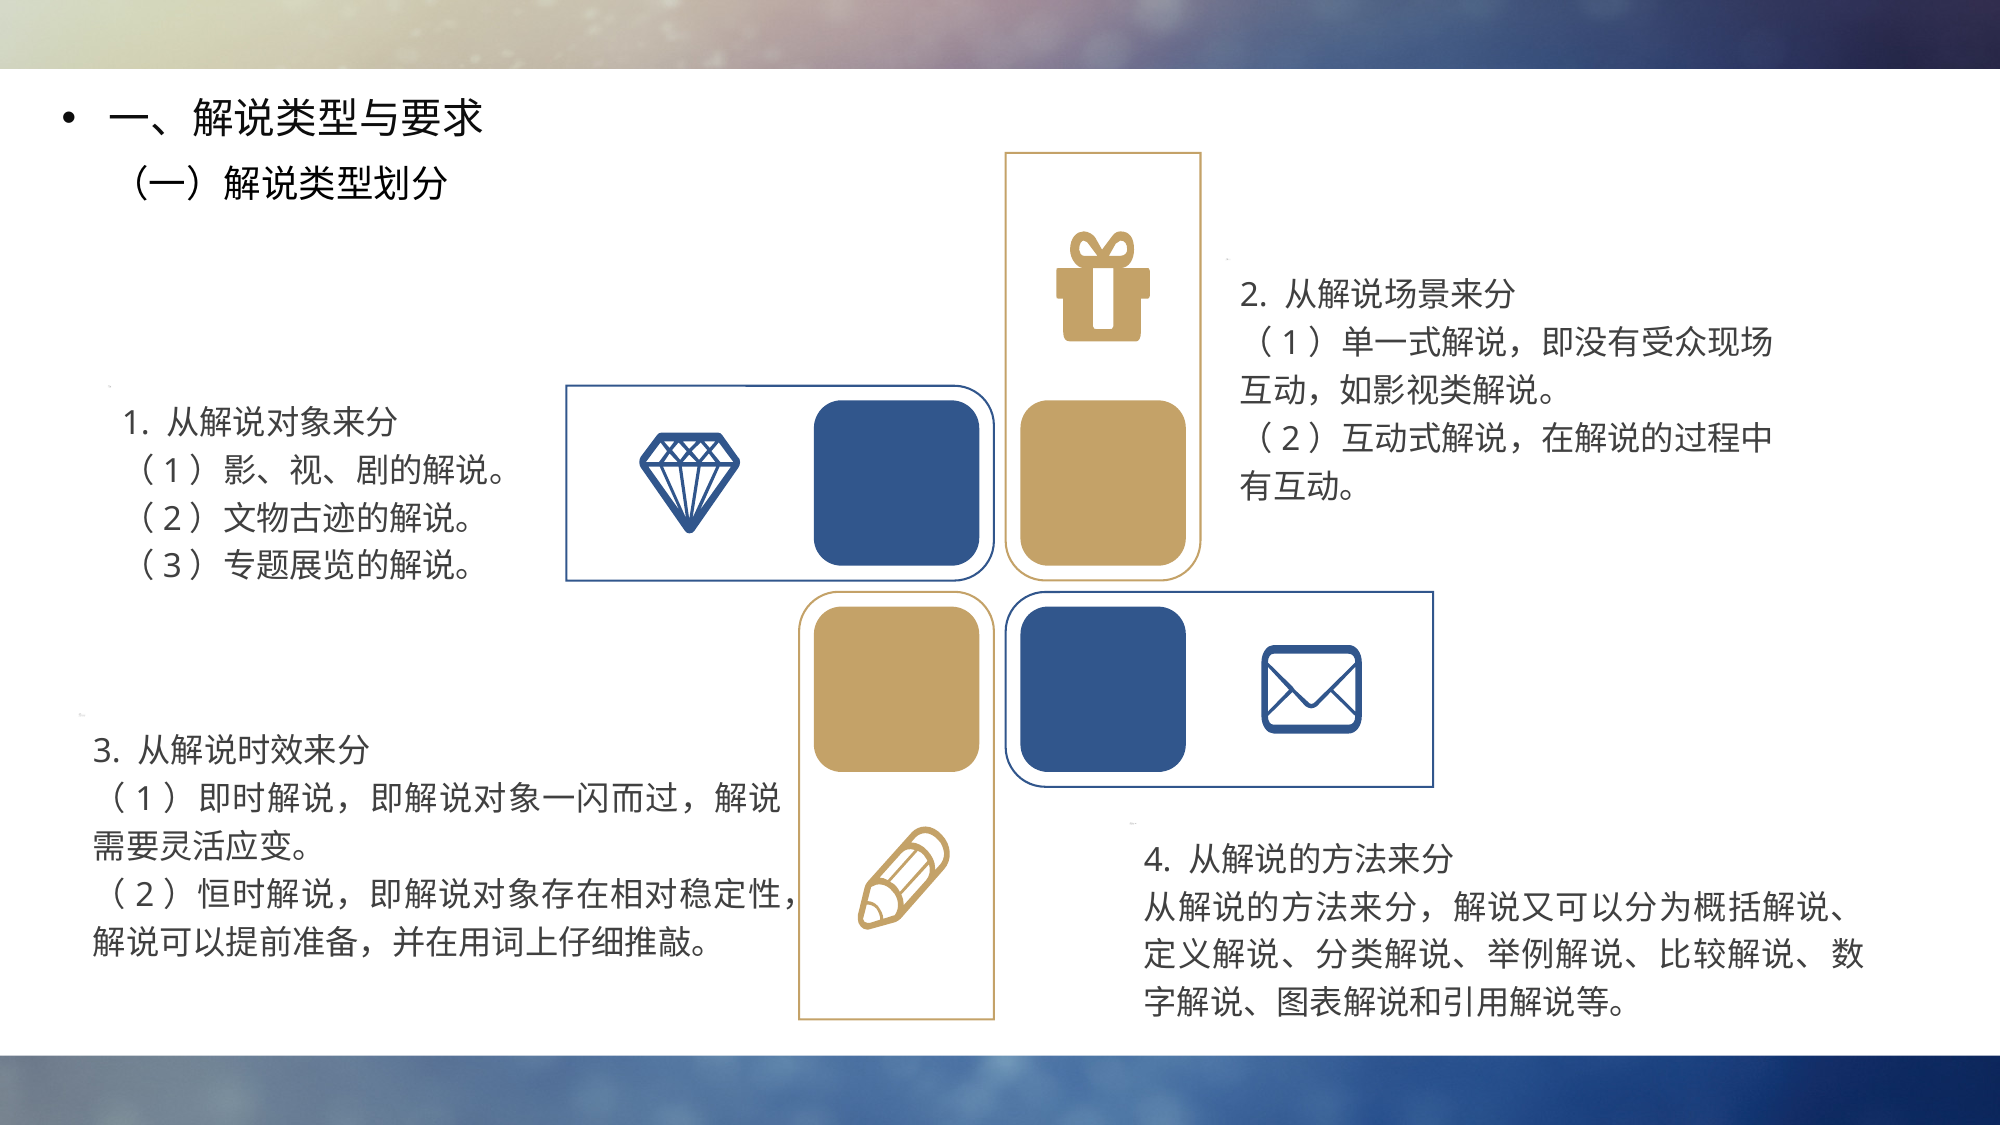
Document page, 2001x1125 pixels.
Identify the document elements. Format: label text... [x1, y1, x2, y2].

text_box （一）解说类型划分 [96, 152, 464, 213]
text_box 3. 从解说时效来分 （1）即时解说，即解说对象一闪而过，解说需要灵活应变。 （2）恒时解说，即解说对象存在相对稳定性，解说可以提前准备，并在用词上仔细推敲。 [78, 714, 798, 969]
text_box 2. 从解说场景来分 （1）单一式解说，即没有受众现场互动，如影视类解说。 （2）互动式解说，在解说的过程中有互动。 [1225, 258, 1789, 513]
text_box 1. 从解说对象来分 （1）影、视、剧的解说。 （2）文物古迹的解说。 （3）专题展览的解说。 [107, 385, 540, 592]
picture [0, 1056, 2000, 1125]
text_box [812, 605, 981, 774]
text_box [565, 384, 995, 582]
text_box [812, 399, 981, 567]
text_box [1261, 645, 1362, 734]
text_box 一、解说类型与要求 [46, 84, 570, 150]
text_box [798, 590, 995, 1021]
text_box [639, 432, 741, 534]
text_box [1056, 231, 1150, 342]
text_box [1004, 151, 1202, 582]
text_box [1019, 399, 1187, 567]
text_box [857, 826, 950, 930]
text_box 4. 从解说的方法来分 从解说的方法来分，解说又可以分为概括解说、定义解说、分类解说、举例解说、比较解说、数字解说、图表解说和引用解说等。 [1129, 822, 1880, 1029]
text_box [1019, 605, 1187, 774]
text_box [1004, 590, 1435, 788]
picture [0, 0, 2000, 69]
